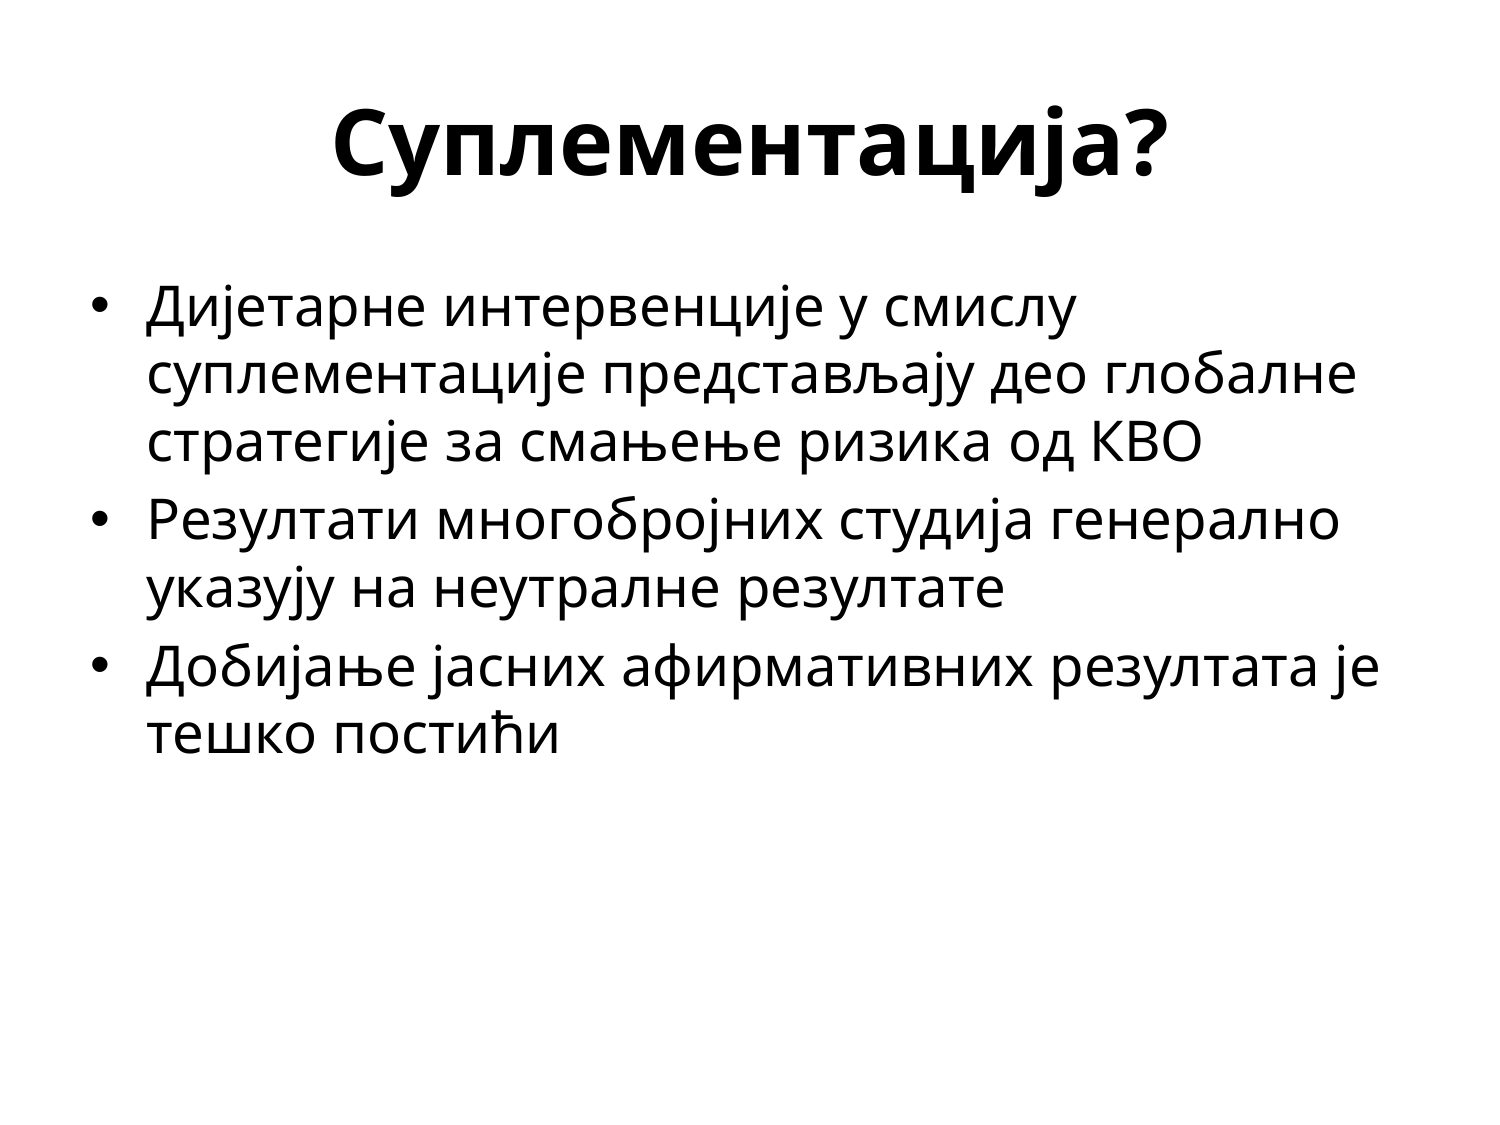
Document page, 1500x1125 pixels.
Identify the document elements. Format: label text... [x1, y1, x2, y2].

list Дијетарне интервенције у смислу суплементације представљају део глобалне стратегије за смањење ризика од КВО Резултати многобројних студија генерално указују на неутралне резултате Добијање јасних афирмативних резултата је тешко постићи [75, 262, 1425, 1005]
title Суплементација? [75, 45, 1425, 233]
